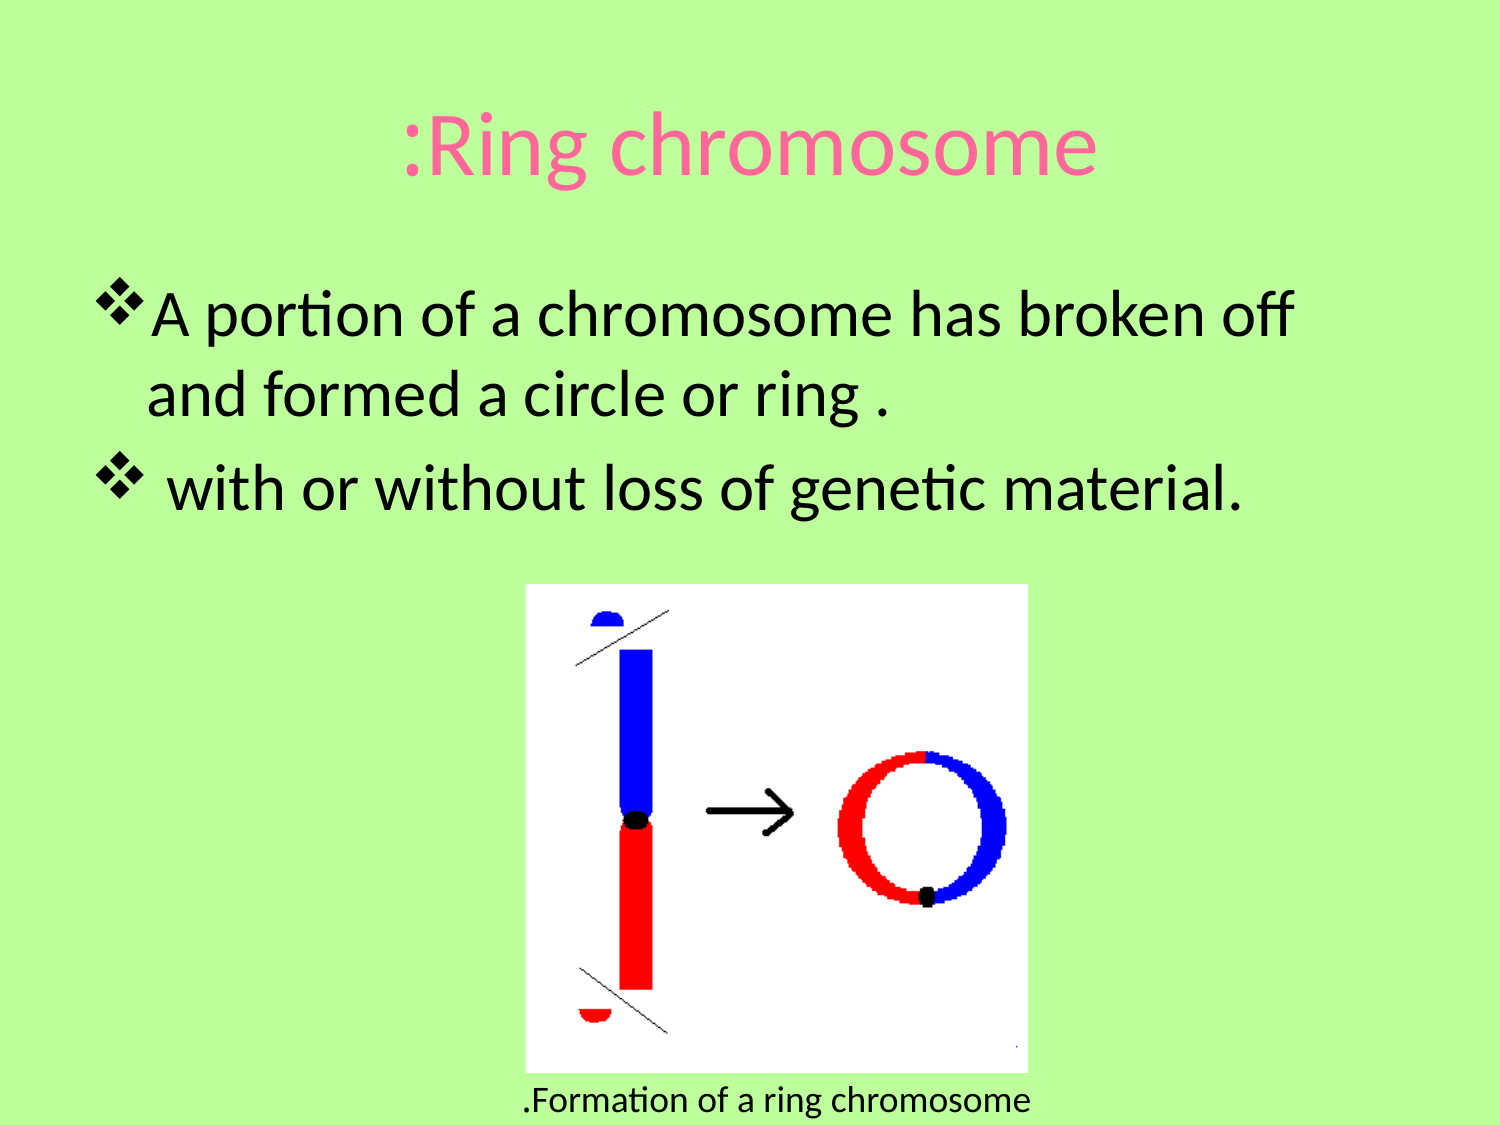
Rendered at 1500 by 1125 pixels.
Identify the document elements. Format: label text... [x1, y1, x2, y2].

picture [525, 583, 1029, 1074]
text_box Formation of a ring chromosome. [506, 1068, 1047, 1125]
title Ring chromosome: [75, 45, 1425, 233]
list A portion of a chromosome has broken off and formed a circle or ring . with or without loss of genetic material. [75, 262, 1425, 1005]
